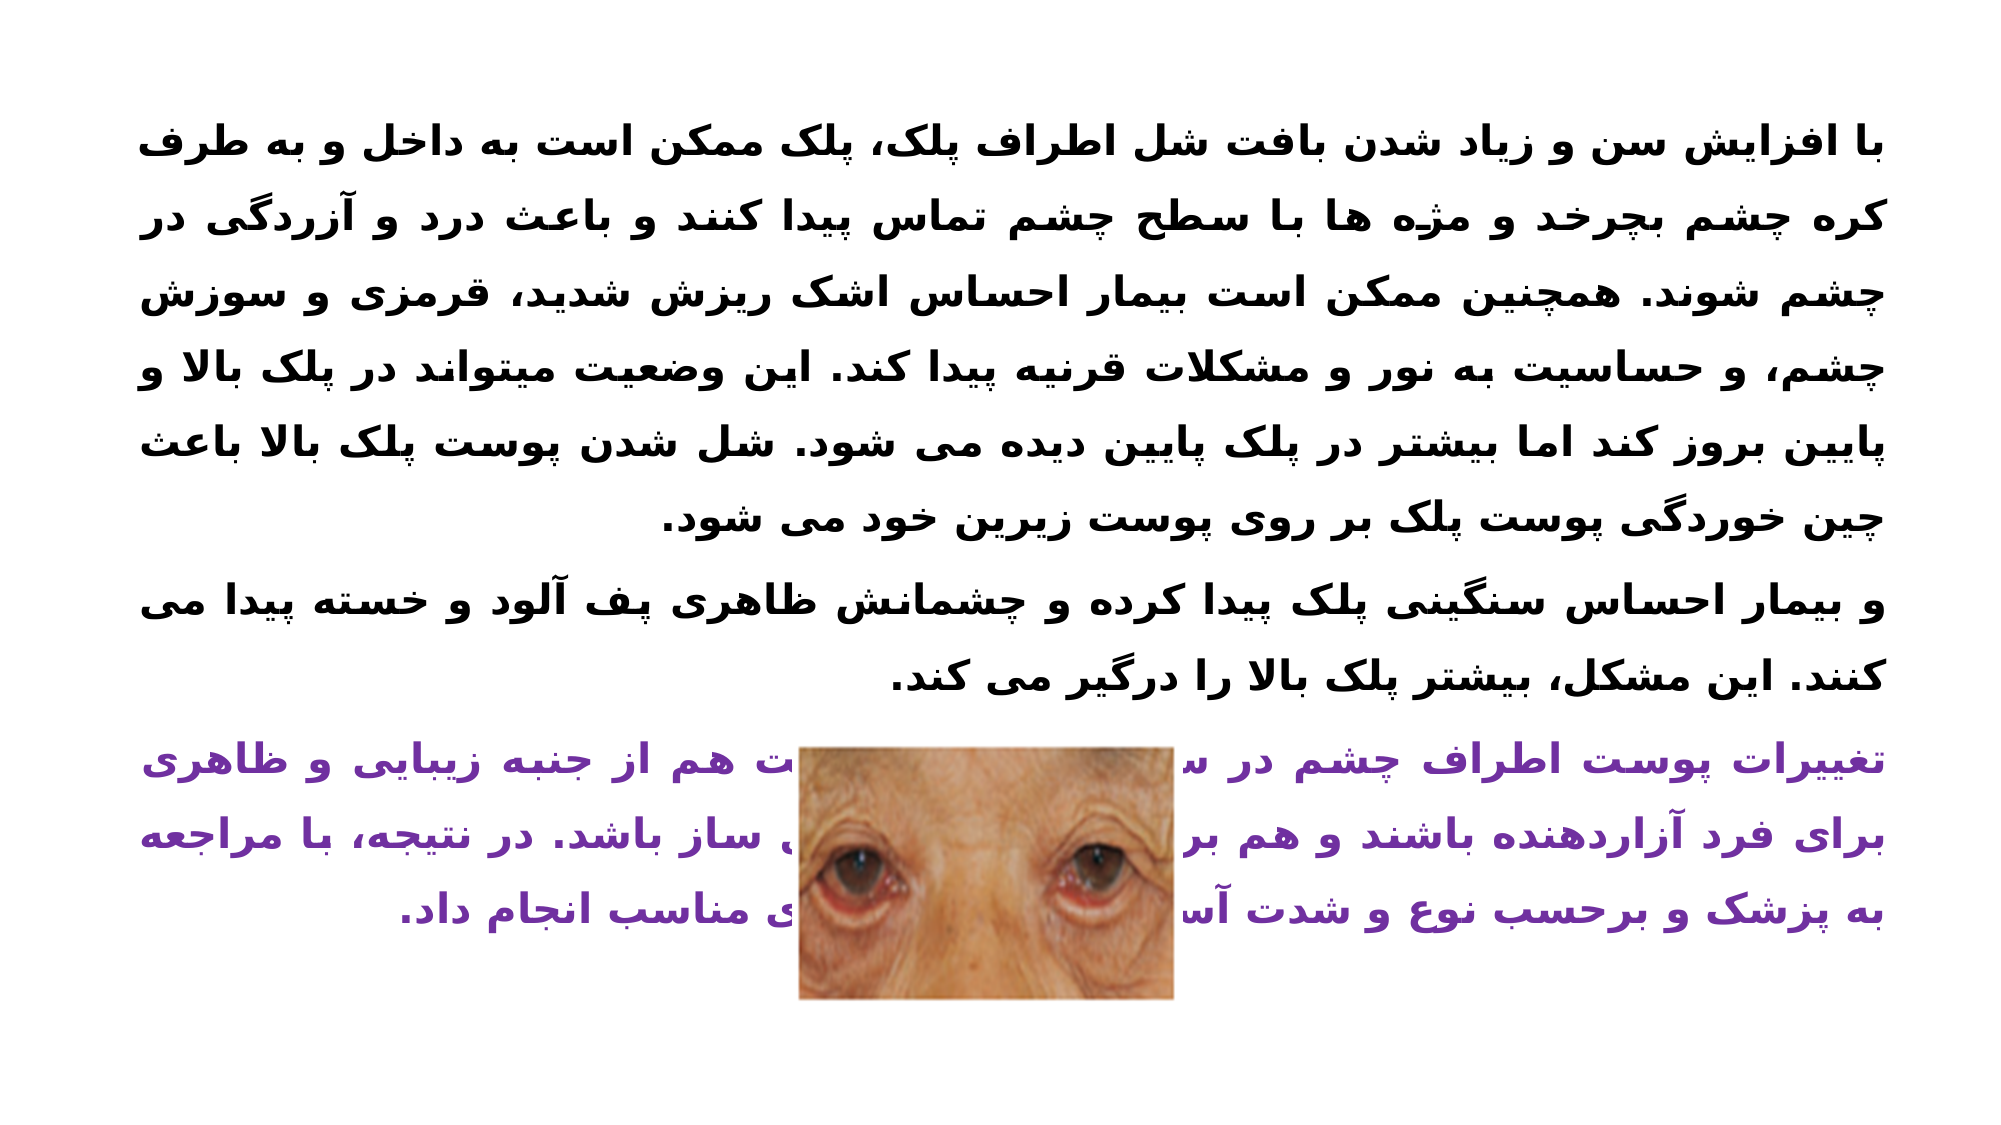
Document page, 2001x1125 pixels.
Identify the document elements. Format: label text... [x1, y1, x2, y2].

picture [792, 738, 1183, 1010]
subtitle با افزایش سن و زیاد شدن بافت شل اطراف پلک، پلک ممکن است به داخل و به طرف کره چشم بچرخد و مژه ها با سطح چشم تماس پیدا کنند و باعث درد و آزردگی در چشم شوند. همچنین ممکن است بیمار احساس اشک ریزش شدید، قرمزی و سوزش چشم، و حساسیت به نور و مشکلات قرنیه پیدا کند. این وضعیت میتواند در پلک بالا و پایین بروز کند اما بیشتر در پلک پایین دیده می شود. شل شدن پوست پلک بالا باعث چین خوردگی پوست پلک بر روی پوست زیرین خود می شود. و بیمار احساس سنگینی پلک پیدا کرده و چشمانش ظاهری پف آلود و خسته پیدا می کنند. این مشکل، بیشتر پلک بالا را درگیر می کند. تغییرات پوست اطراف چشم در سالمندان ممکن است هم از جنبه زیبایی و ظاهری برای فرد آزاردهنده باشند و هم برای بینایی او مشکل ساز باشد. در نتیجه، با مراجعه به پزشک و برحسب نوع و شدت آسیب میتوان درمانهای مناسب انجام داد. [122, 81, 1921, 960]
